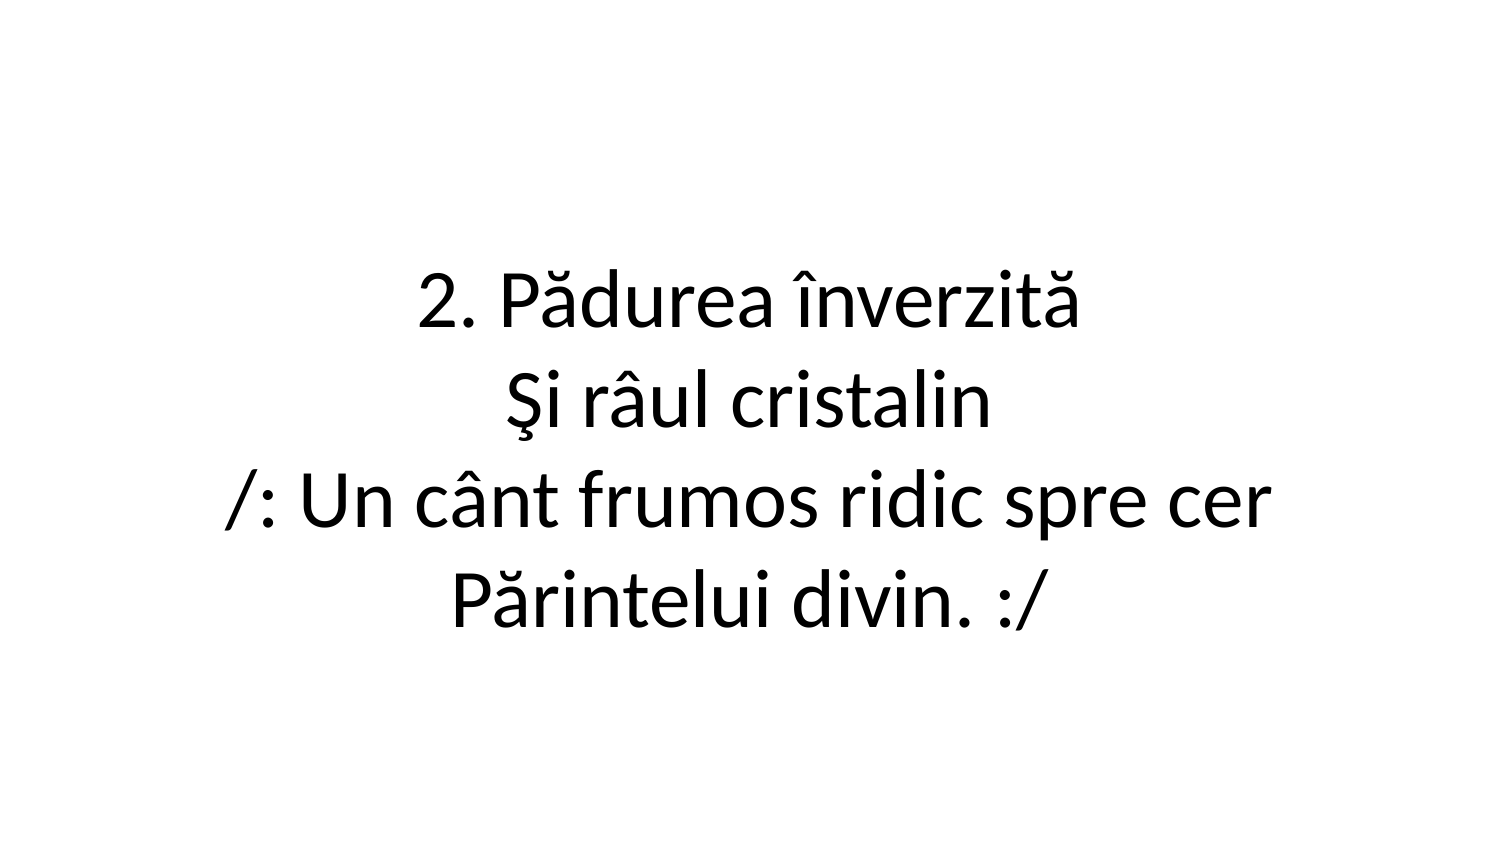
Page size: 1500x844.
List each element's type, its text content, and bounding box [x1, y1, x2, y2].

text_box 2. Pădurea înverzită Şi râul cristalin /: Un cânt frumos ridic spre cer Părintelui divin. :/ [210, 192, 1290, 652]
